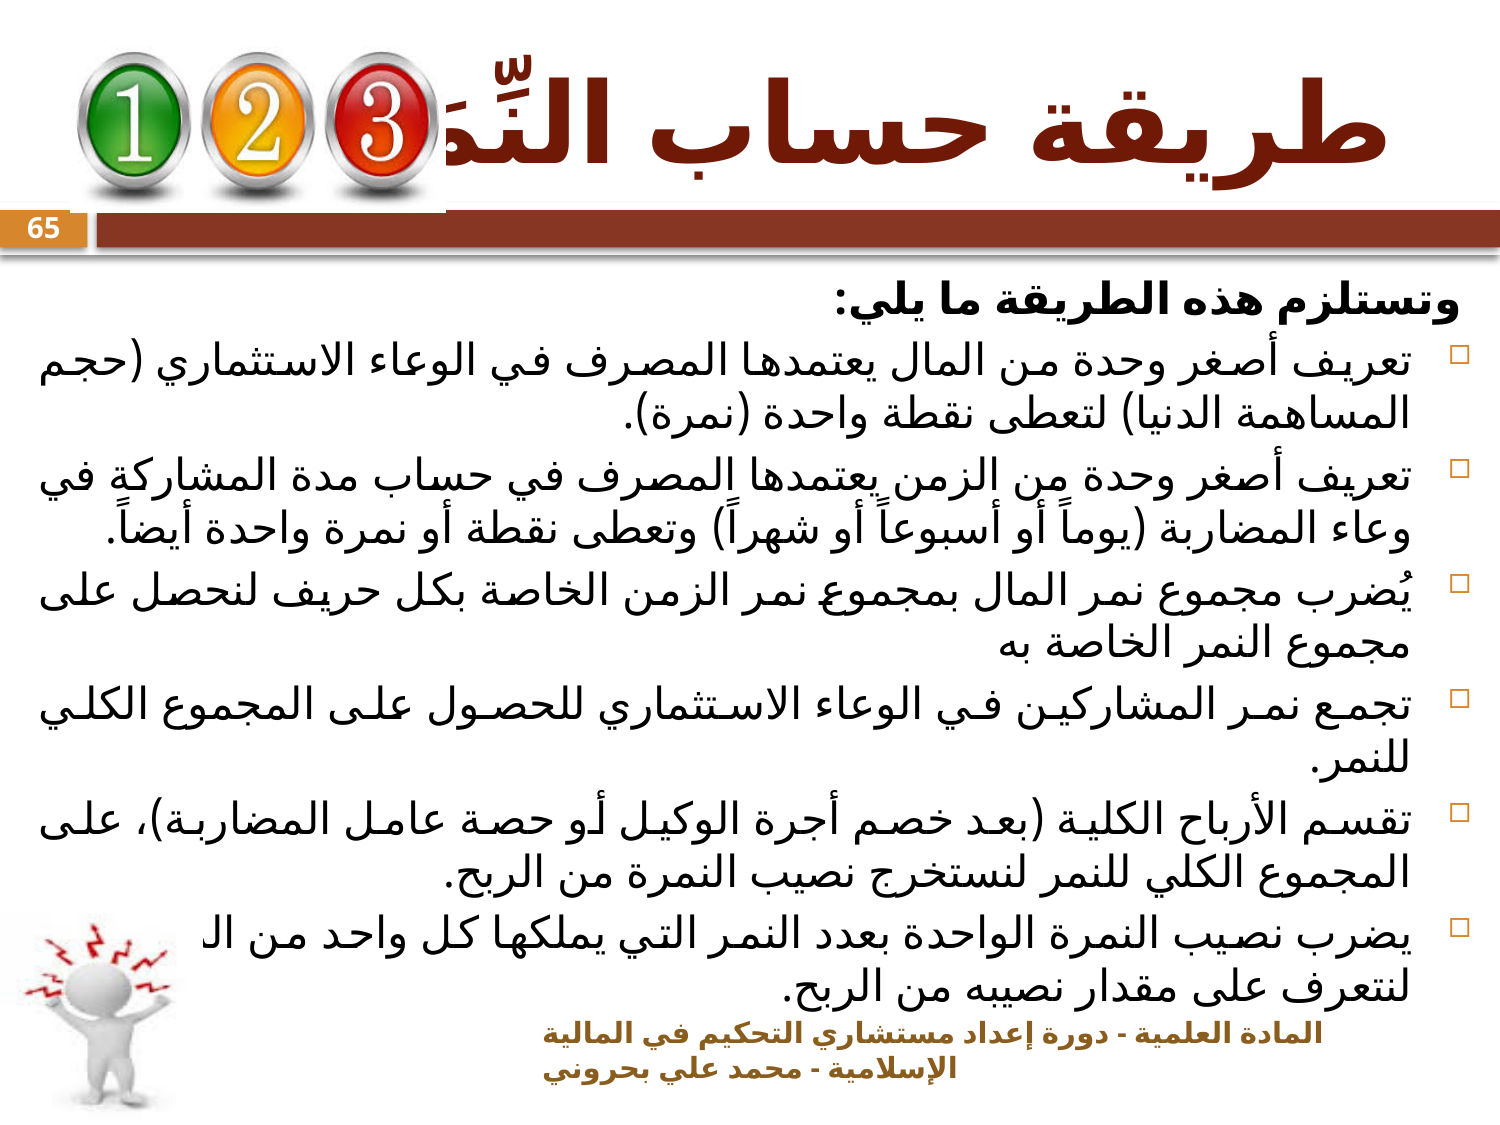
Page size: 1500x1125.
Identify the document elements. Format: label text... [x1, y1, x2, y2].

slide_number 65 [0, 208, 88, 249]
picture [69, 46, 446, 213]
title طريقة حساب النِّمَر (4) [46, 37, 1438, 200]
footer المادة العلمية - دورة إعداد مستشاري التحكيم في المالية الإسلامية - محمد علي بحروني [527, 1032, 1417, 1080]
list وتستلزم هذه الطريقة ما يلي: تعريف أصغر وحدة من المال يعتمدها المصرف في الوعاء الاستثماري (حجم المساهمة الدنيا) لتعطى نقطة واحدة (نمرة). تعريف أصغر وحدة من الزمن يعتمدها المصرف في حساب مدة المشاركة في وعاء المضاربة (يوماً أو أسبوعاً أو شهراً) وتعطى نقطة أو نمرة واحدة أيضاً. يُضرب مجموع نمر المال بمجموع نمر الزمن الخاصة بكل حريف لنحصل على مجموع النمر الخاصة به تجمع نمر المشاركين في الوعاء الاستثماري للحصول على المجموع الكلي للنمر. تقسم الأرباح الكلية (بعد خصم أجرة الوكيل أو حصة عامل المضاربة)، على المجموع الكلي للنمر لنستخرج نصيب النمرة من الربح. يضرب نصيب النمرة الواحدة بعدد النمر التي يملكها كل واحد من المشاركين لنتعرف على مقدار نصيبه من الربح. [23, 262, 1477, 1032]
picture [0, 913, 203, 1125]
